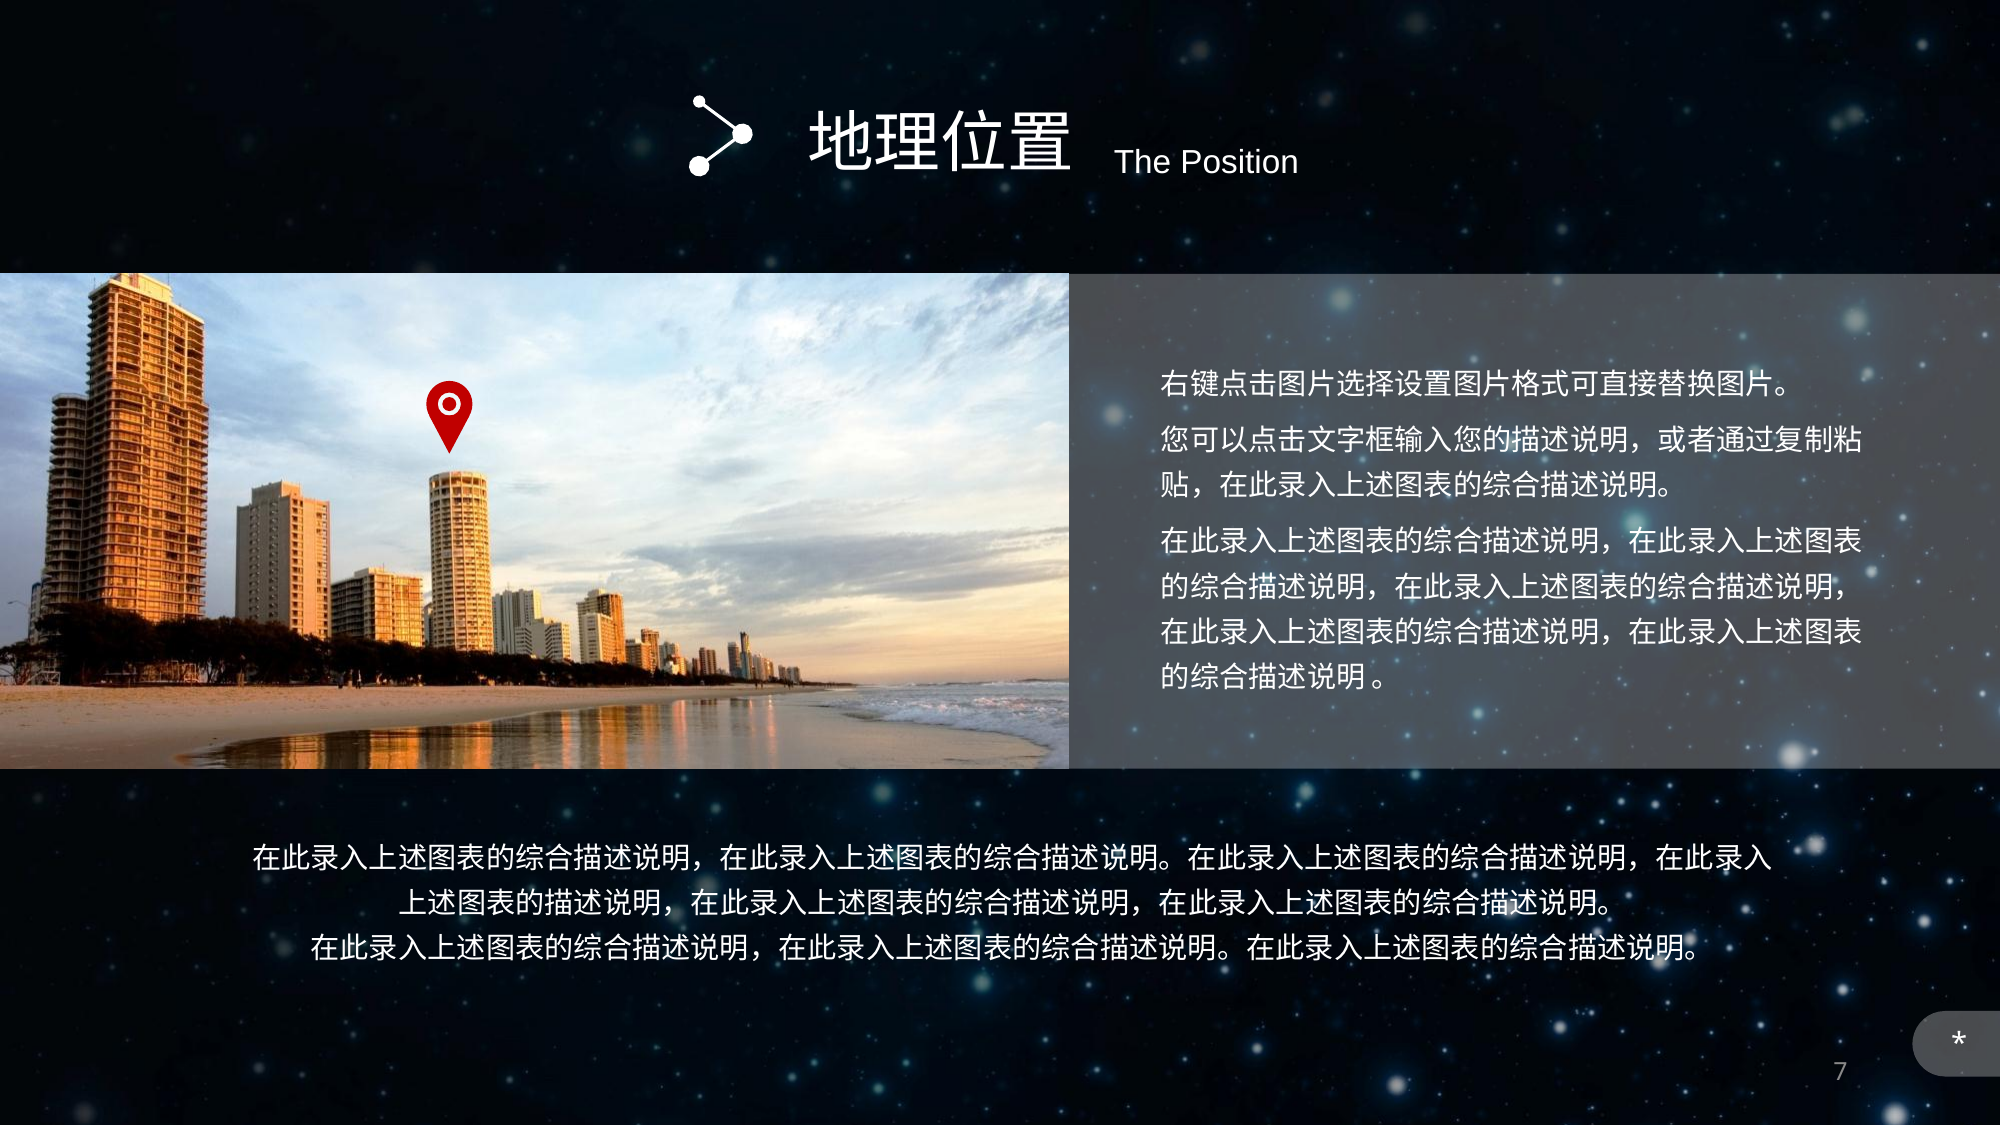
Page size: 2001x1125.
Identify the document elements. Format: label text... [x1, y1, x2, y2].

text_box [1912, 1010, 2000, 1077]
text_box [426, 380, 473, 454]
picture [0, 0, 2000, 1125]
text_box 在此录入上述图表的综合描述说明，在此录入上述图表的综合描述说明。在此录入上述图表的综合描述说明，在此录入上述图表的描述说明，在此录入上述图表的综合描述说明，在此录入上述图表的综合描述说明。 在此录入上述图表的综合描述说明，在此录入上述图表的综合描述说明。在此录入上述图表的综合描述说明。 [232, 821, 1794, 973]
text_box 地理位置 [792, 92, 1090, 188]
text_box The Position [1098, 132, 1478, 188]
slide_number 7 [1412, 1042, 1863, 1103]
text_box 右键点击图片选择设置图片格式可直接替换图片。 您可以点击文字框输入您的描述说明，或者通过复制粘贴，在此录入上述图表的综合描述说明。 在此录入上述图表的综合描述说明，在此录入上述图表的综合描述说明，在此录入上述图表的综合描述说明，在此录入上述图表的综合描述说明，在此录入上述图表的综合描述说明 。 [1145, 347, 1890, 702]
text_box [699, 101, 743, 167]
text_box [1069, 273, 2000, 769]
text_box * [1925, 1018, 2000, 1065]
